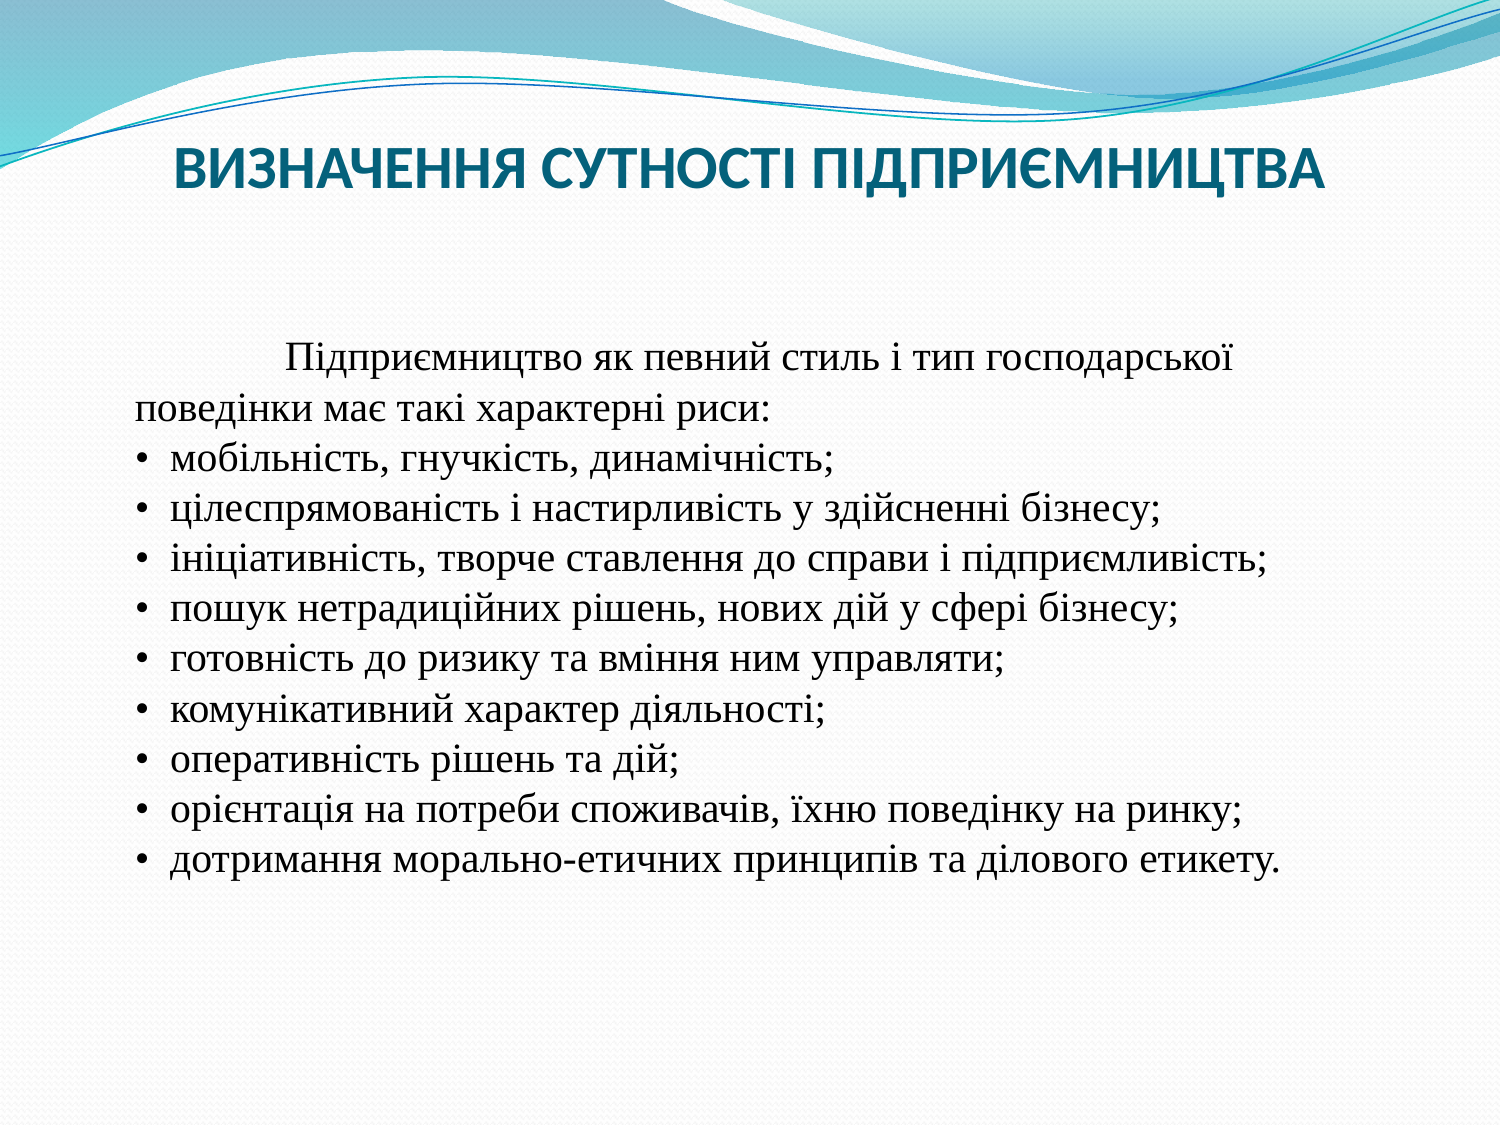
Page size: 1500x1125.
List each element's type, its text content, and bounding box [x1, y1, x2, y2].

list Підприємництво як певний стиль і тип господарської поведінки має такі характерні риси: • мобільність, гнучкість, динамічність; • цілеспрямованість і настирливість у здійсненні бізнесу; • ініціативність, творче ставлення до справи і підприємливість; • пошук нетрадиційних рішень, нових дій у сфері бізнесу; • готовність до ризику та вміння ним управляти; • комунікативний характер діяльності; • оперативність рішень та дій; • орієнтація на потреби споживачів, їхню поведінку на ринку; • дотримання морально-етичних принципів та ділового етикету. [75, 317, 1425, 1038]
title ВИЗНАЧЕННЯ СУТНОСТІ ПІДПРИЄМНИЦТВА [75, 115, 1425, 303]
